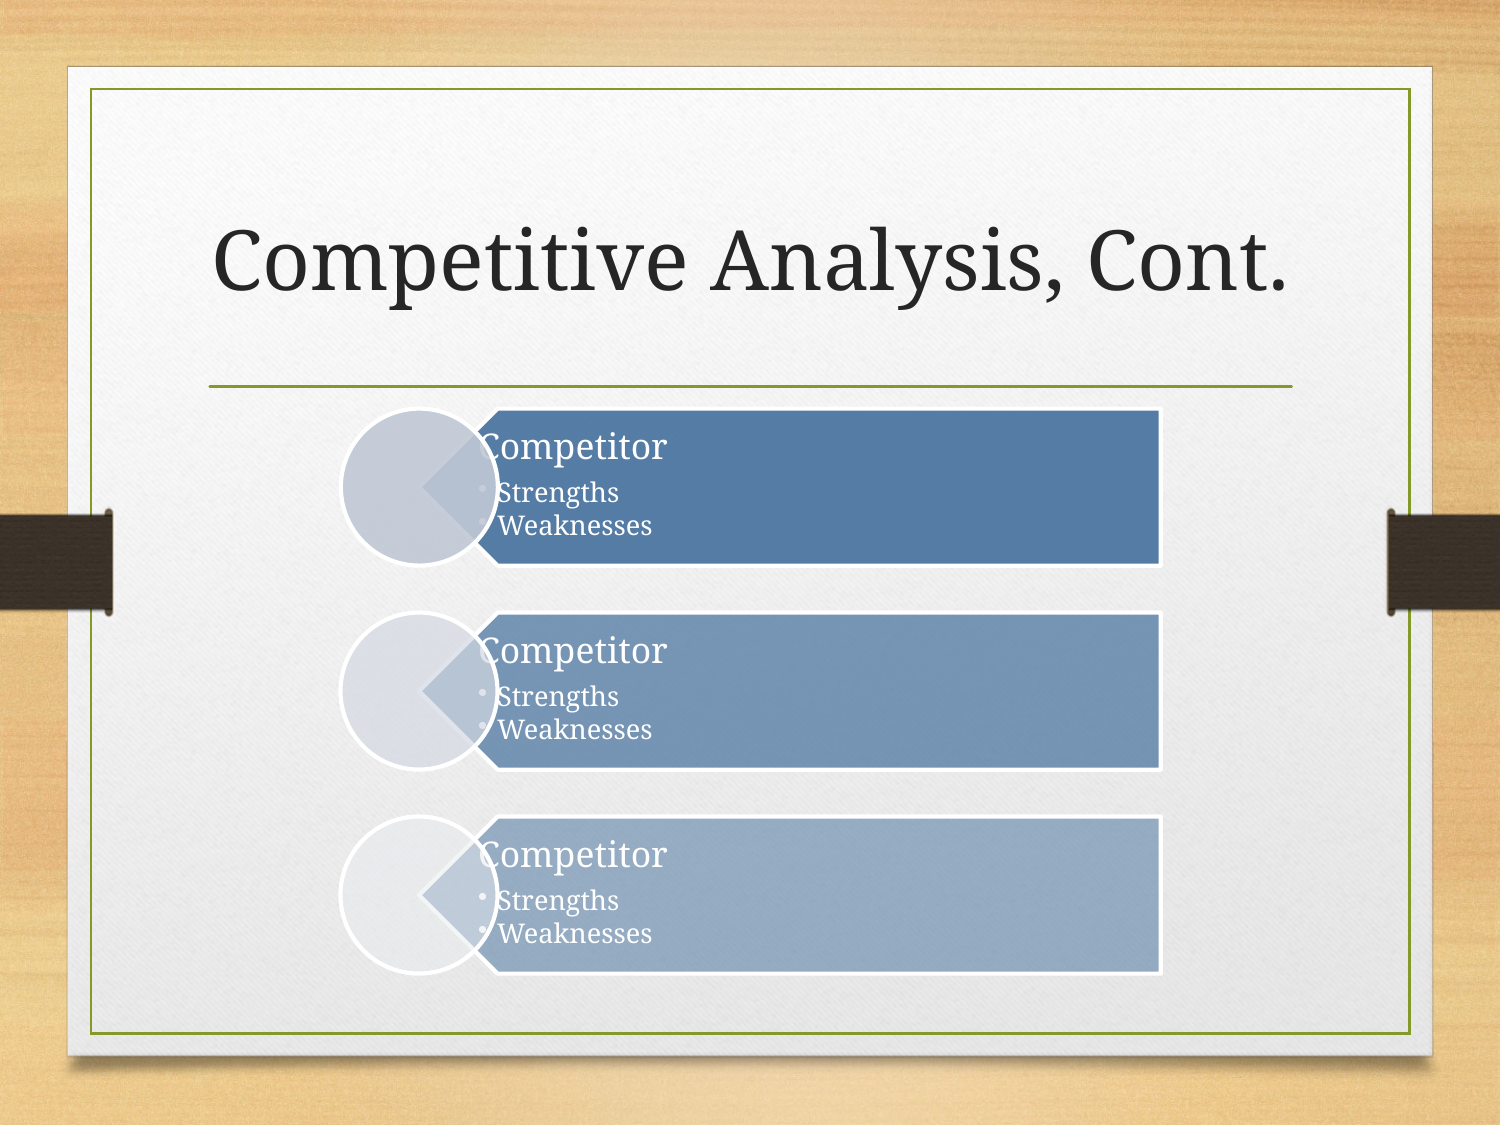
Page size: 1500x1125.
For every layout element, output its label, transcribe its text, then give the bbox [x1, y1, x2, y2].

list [192, 408, 1309, 974]
picture [0, 0, 1500, 1125]
title Competitive Analysis, Cont. [193, 150, 1309, 365]
